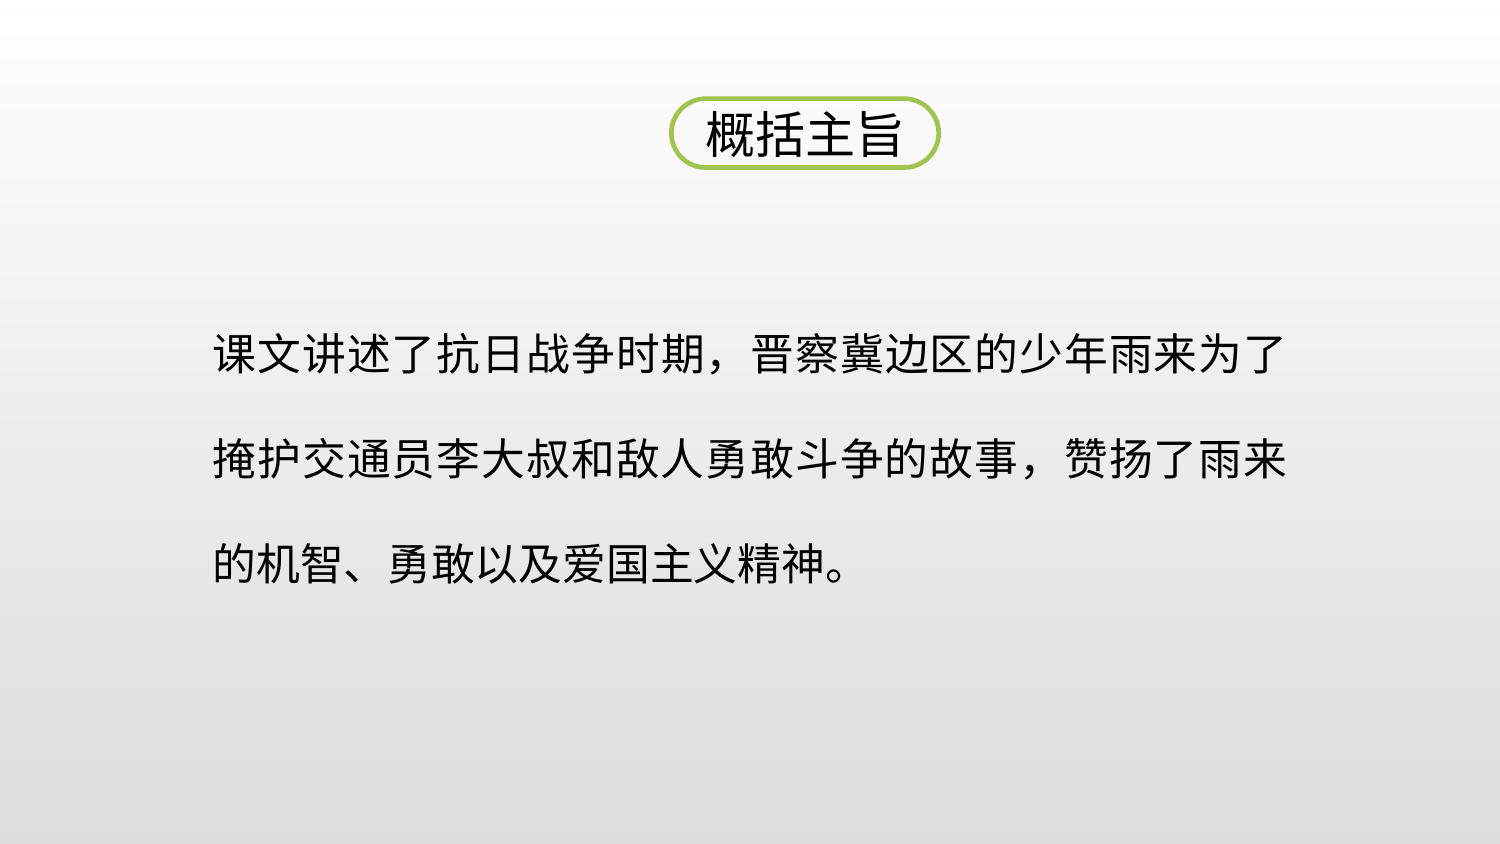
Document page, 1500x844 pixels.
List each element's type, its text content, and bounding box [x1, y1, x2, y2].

text_box 概括主旨 [670, 97, 940, 169]
text_box 课文讲述了抗日战争时期，晋察冀边区的少年雨来为了掩护交通员李大叔和敌人勇敢斗争的故事，赞扬了雨来的机智、勇敢以及爱国主义精神。 [201, 245, 1299, 595]
